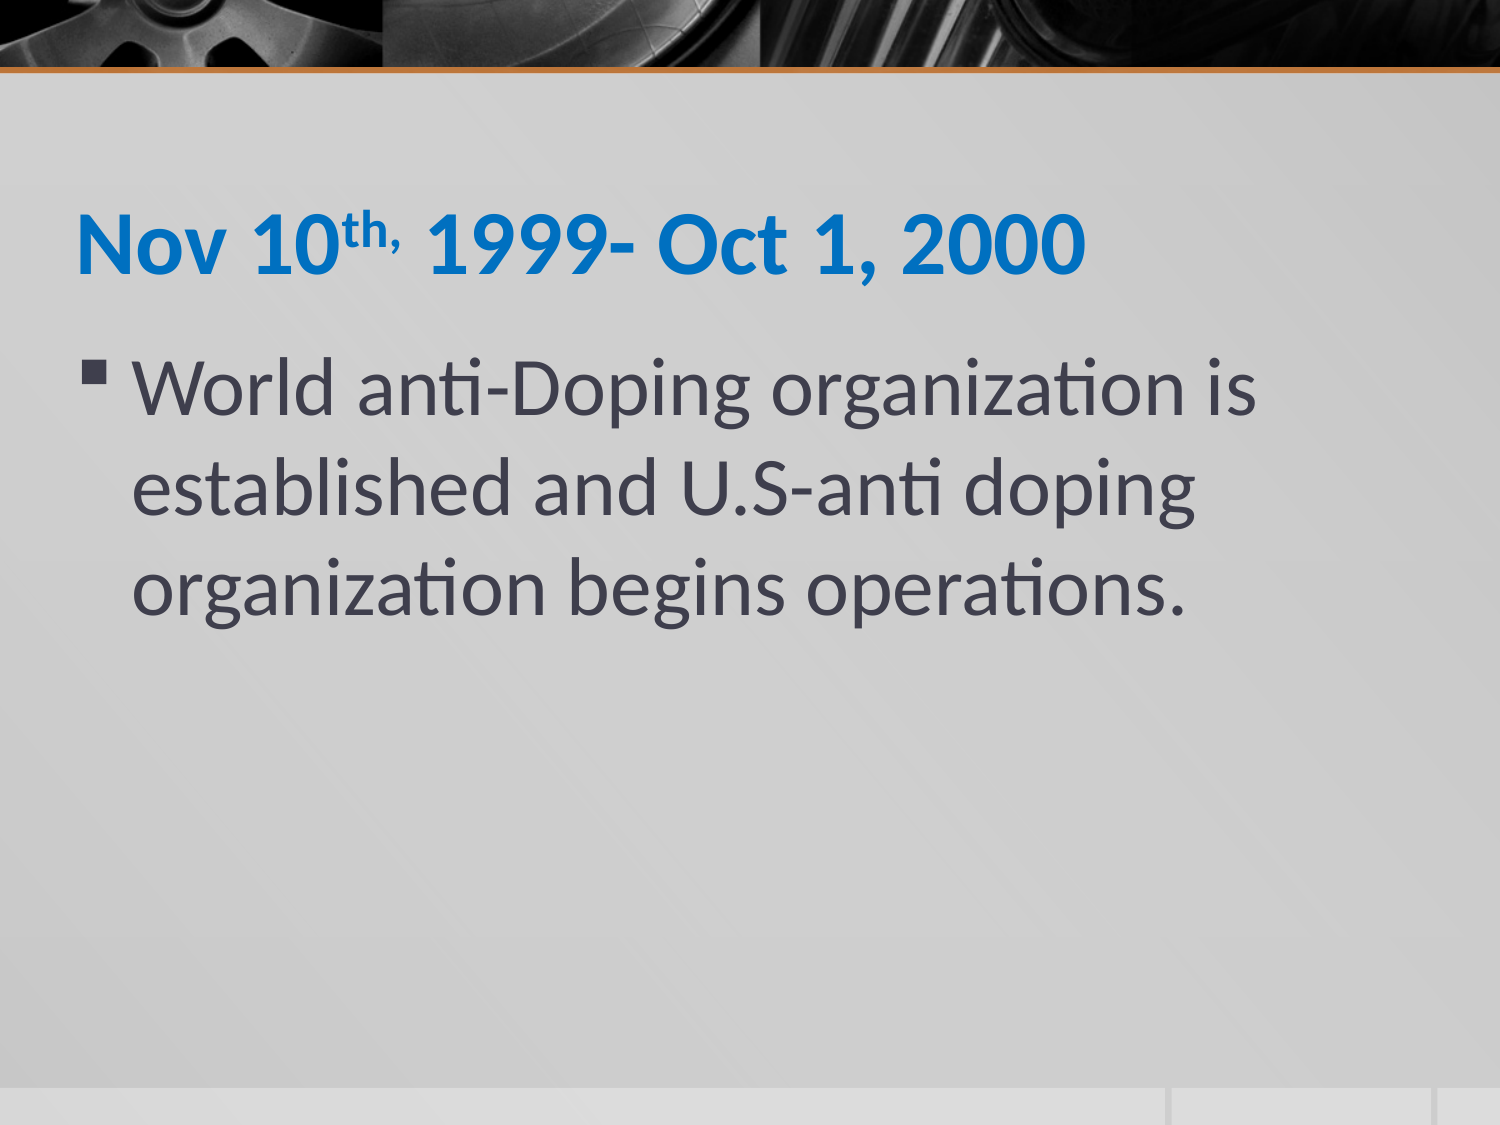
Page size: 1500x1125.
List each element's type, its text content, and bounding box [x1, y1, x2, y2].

picture [0, 0, 1500, 67]
list World anti-Doping organization is established and U.S-anti doping organization begins operations. [75, 324, 1425, 1005]
title Nov 10th, 1999- Oct 1, 2000 [75, 162, 1425, 313]
